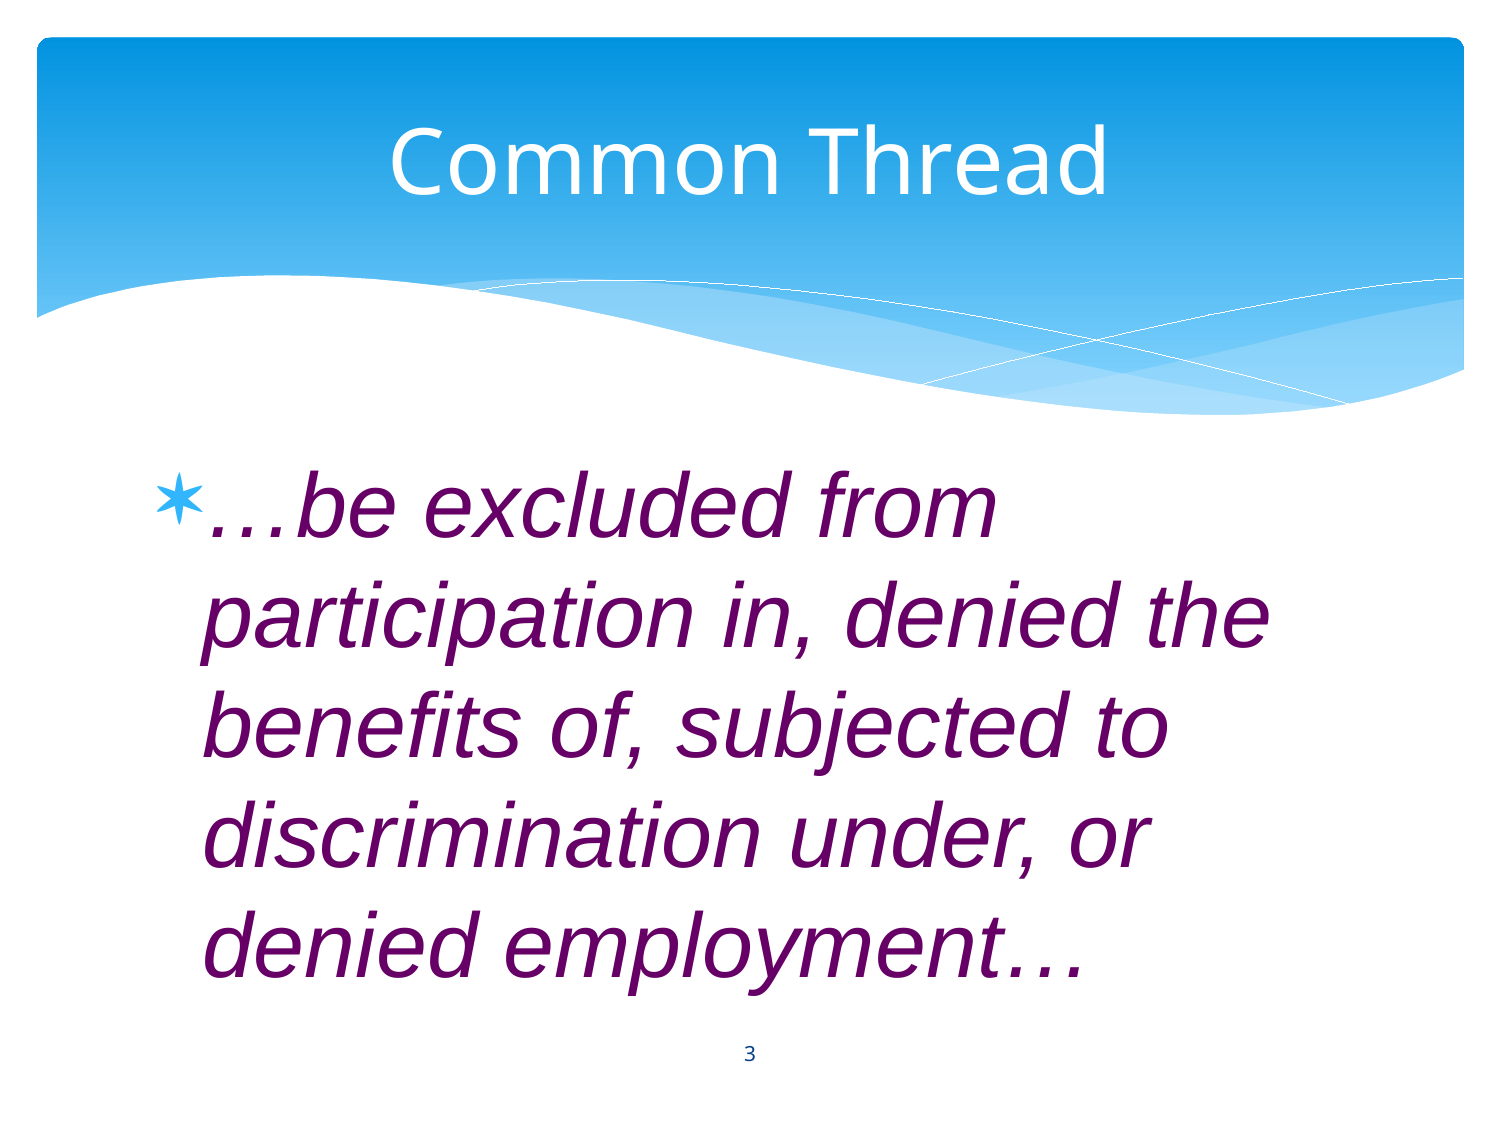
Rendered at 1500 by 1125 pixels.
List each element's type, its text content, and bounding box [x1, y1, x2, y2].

title Common Thread [75, 55, 1425, 261]
list …be excluded from participation in, denied the benefits of, subjected to discrimination under, or denied employment… [142, 438, 1359, 1005]
slide_number 3 [654, 1025, 846, 1086]
